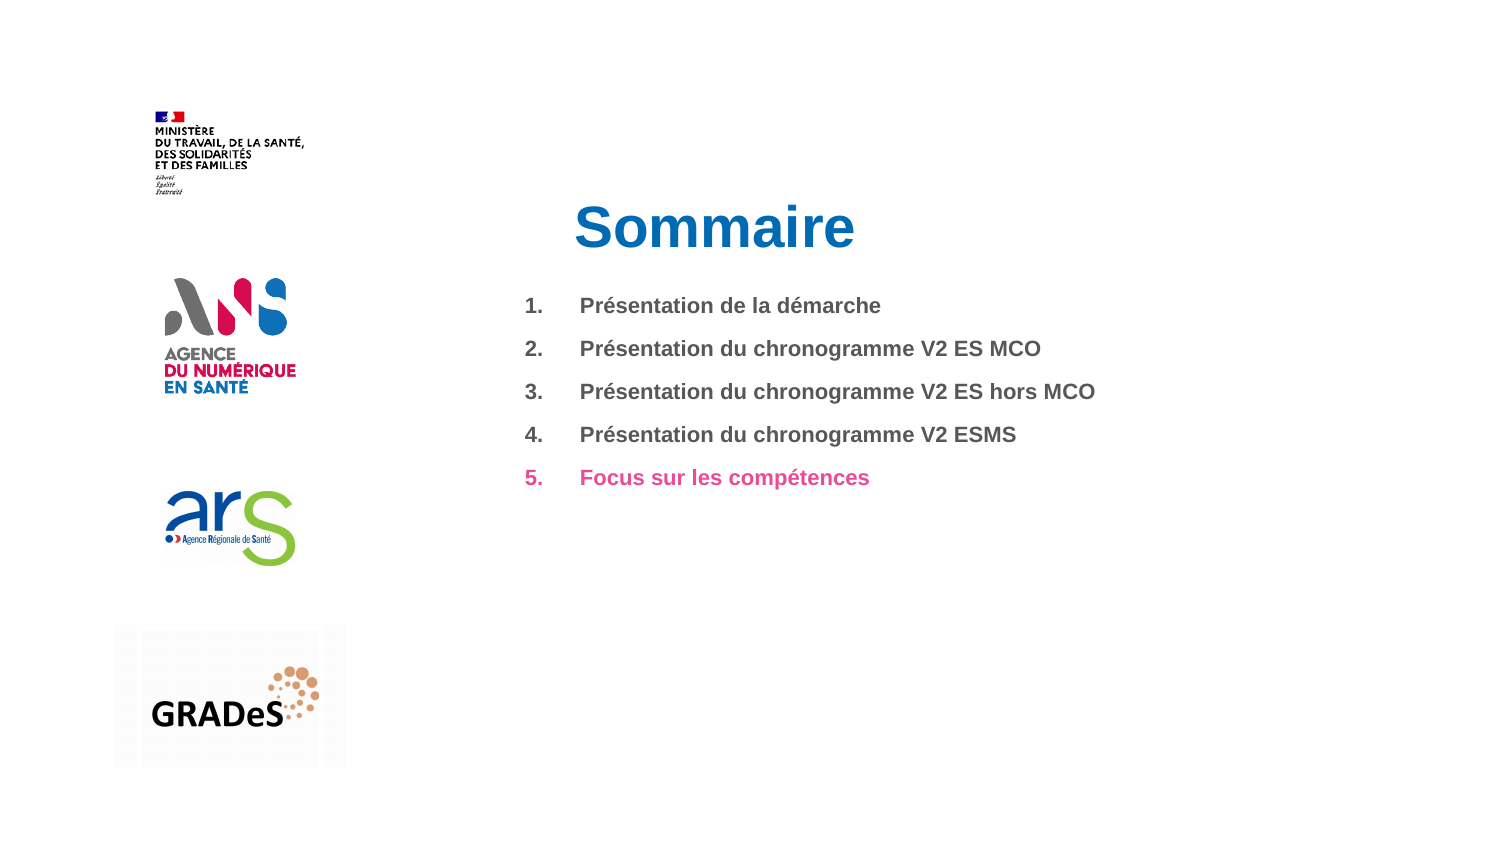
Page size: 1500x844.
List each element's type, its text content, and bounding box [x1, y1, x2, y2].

picture [140, 98, 322, 204]
picture [164, 491, 296, 566]
picture [141, 631, 319, 767]
list Présentation de la démarche Présentation du chronogramme V2 ES MCO Présentation du chronogramme V2 ES hors MCO Présentation du chronogramme V2 ESMS Focus sur les compétences [524, 247, 1135, 496]
picture [115, 625, 346, 767]
picture [164, 278, 296, 394]
